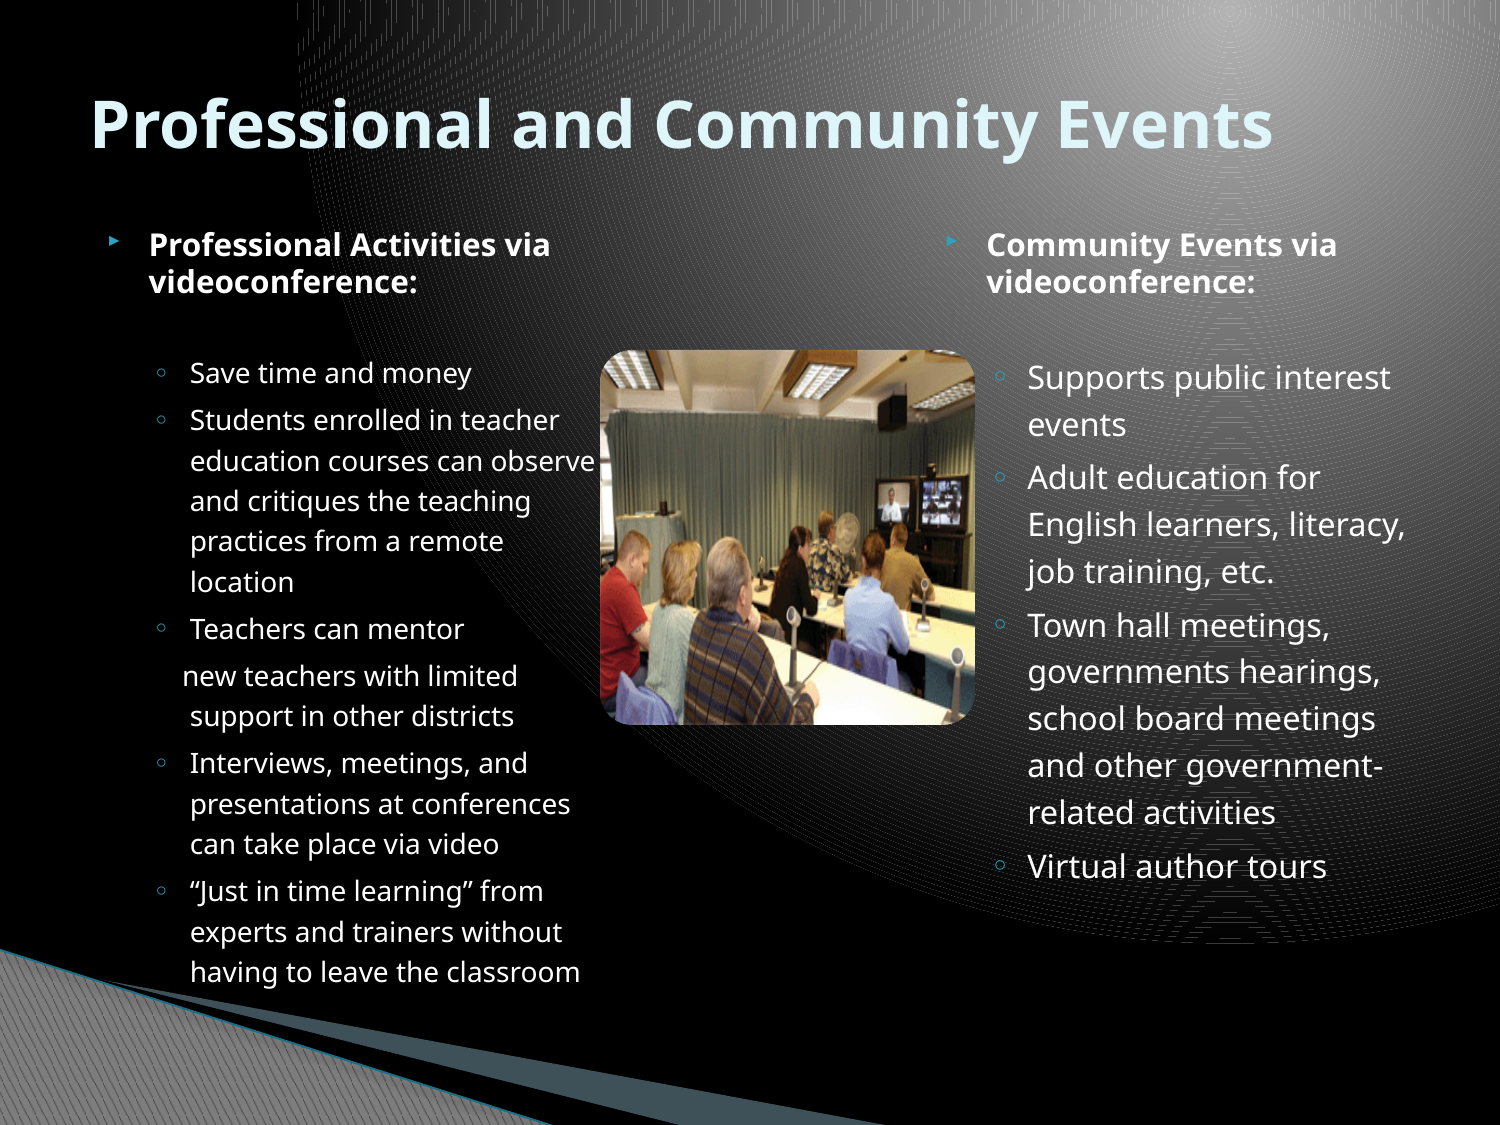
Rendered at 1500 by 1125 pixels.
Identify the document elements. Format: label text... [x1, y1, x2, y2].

list Community Events via videoconference: Supports public interest events Adult education for English learners, literacy, job training, etc. Town hall meetings, governments hearings, school board meetings and other government-related activities Virtual author tours [912, 200, 1425, 950]
list Professional Activities via videoconference: Save time and money Students enrolled in teacher education courses can observe and critiques the teaching practices from a remote location Teachers can mentor new teachers with limited support in other districts Interviews, meetings, and presentations at conferences can take place via video “Just in time learning” from experts and trainers without having to leave the classroom [75, 200, 625, 1000]
title Professional and Community Events [75, 45, 1425, 200]
picture [599, 349, 976, 726]
picture [0, 952, 543, 1125]
